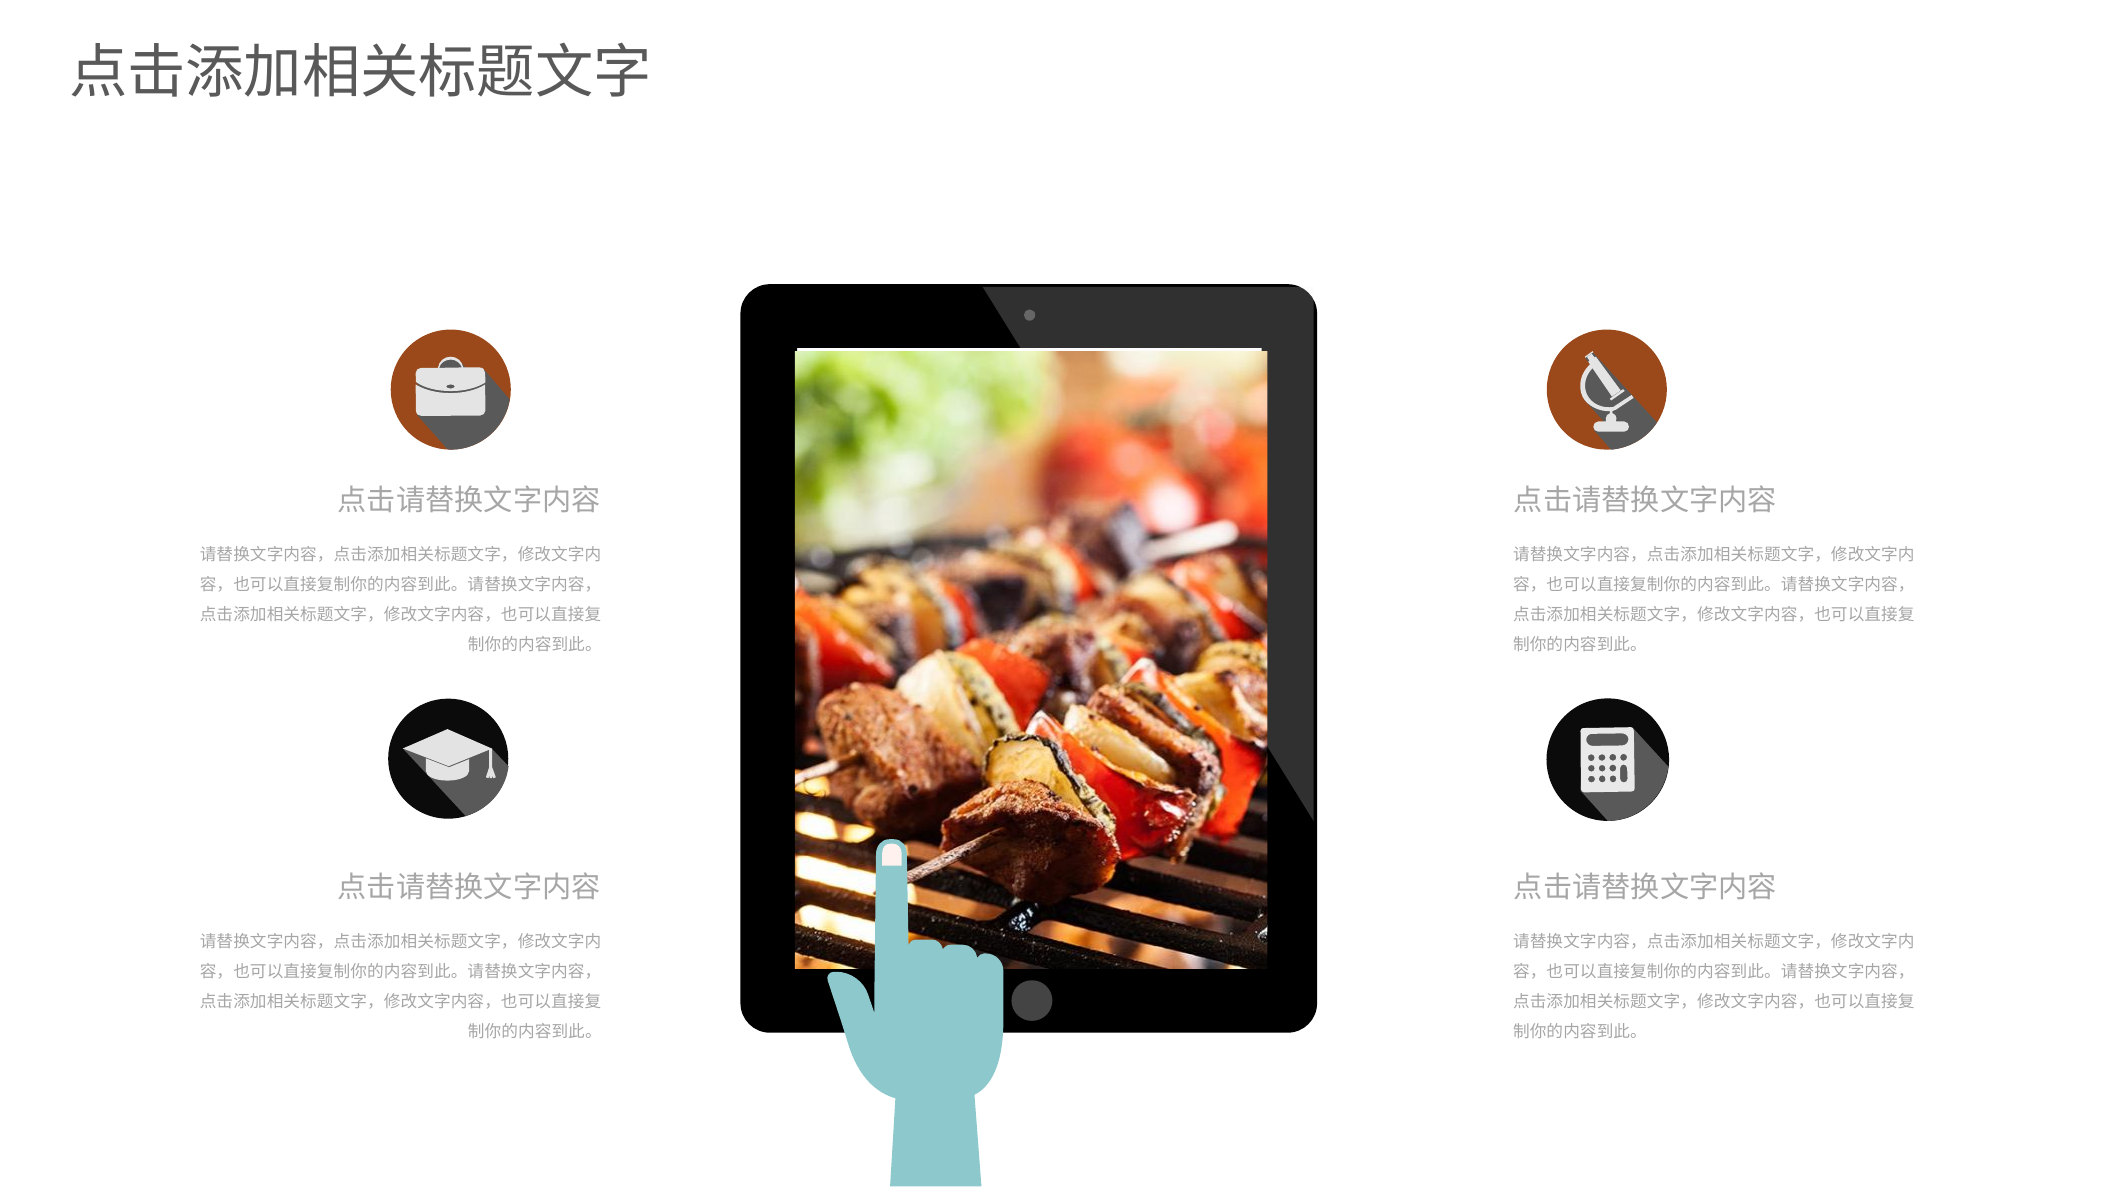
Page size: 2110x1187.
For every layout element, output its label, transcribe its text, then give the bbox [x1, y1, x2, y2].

text_box 点击请替换文字内容 [321, 860, 618, 912]
text_box 请替换文字内容，点击添加相关标题文字，修改文字内容，也可以直接复制你的内容到此。请替换文字内容，点击添加相关标题文字，修改文字内容，也可以直接复制你的内容到此。 [173, 525, 619, 662]
text_box 请替换文字内容，点击添加相关标题文字，修改文字内容，也可以直接复制你的内容到此。请替换文字内容，点击添加相关标题文字，修改文字内容，也可以直接复制你的内容到此。 [173, 912, 619, 1049]
text_box 点击请替换文字内容 [321, 472, 618, 524]
text_box 请替换文字内容，点击添加相关标题文字，修改文字内容，也可以直接复制你的内容到此。请替换文字内容，点击添加相关标题文字，修改文字内容，也可以直接复制你的内容到此。 [1496, 912, 1942, 1049]
text_box 请替换文字内容，点击添加相关标题文字，修改文字内容，也可以直接复制你的内容到此。请替换文字内容，点击添加相关标题文字，修改文字内容，也可以直接复制你的内容到此。 [1496, 525, 1942, 662]
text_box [1546, 698, 1670, 821]
text_box 点击请替换文字内容 [1497, 860, 1794, 912]
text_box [740, 284, 1318, 1033]
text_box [390, 329, 511, 450]
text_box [1546, 329, 1667, 450]
text_box 点击请替换文字内容 [1497, 472, 1794, 524]
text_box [388, 698, 509, 819]
text_box 点击添加相关标题文字 [54, 26, 667, 112]
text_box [827, 839, 1004, 1187]
